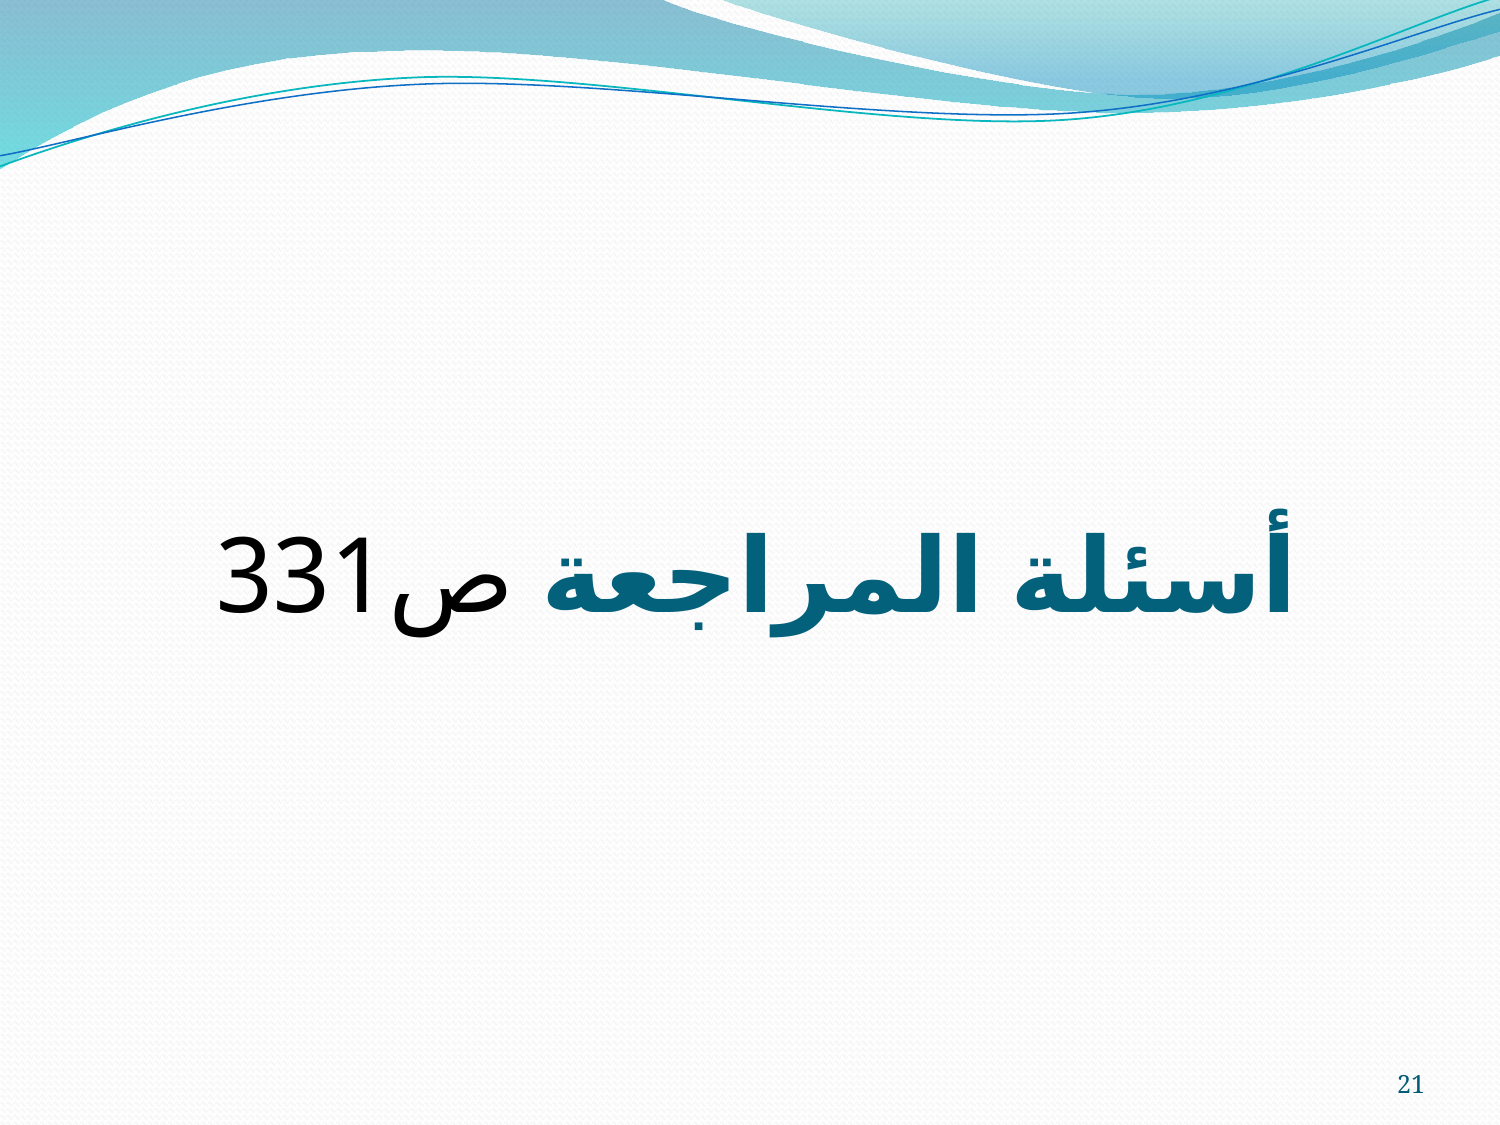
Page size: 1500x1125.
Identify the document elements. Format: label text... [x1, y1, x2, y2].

title أسئلة المراجعة ص331 [82, 445, 1432, 633]
slide_number 21 [1299, 1042, 1425, 1103]
